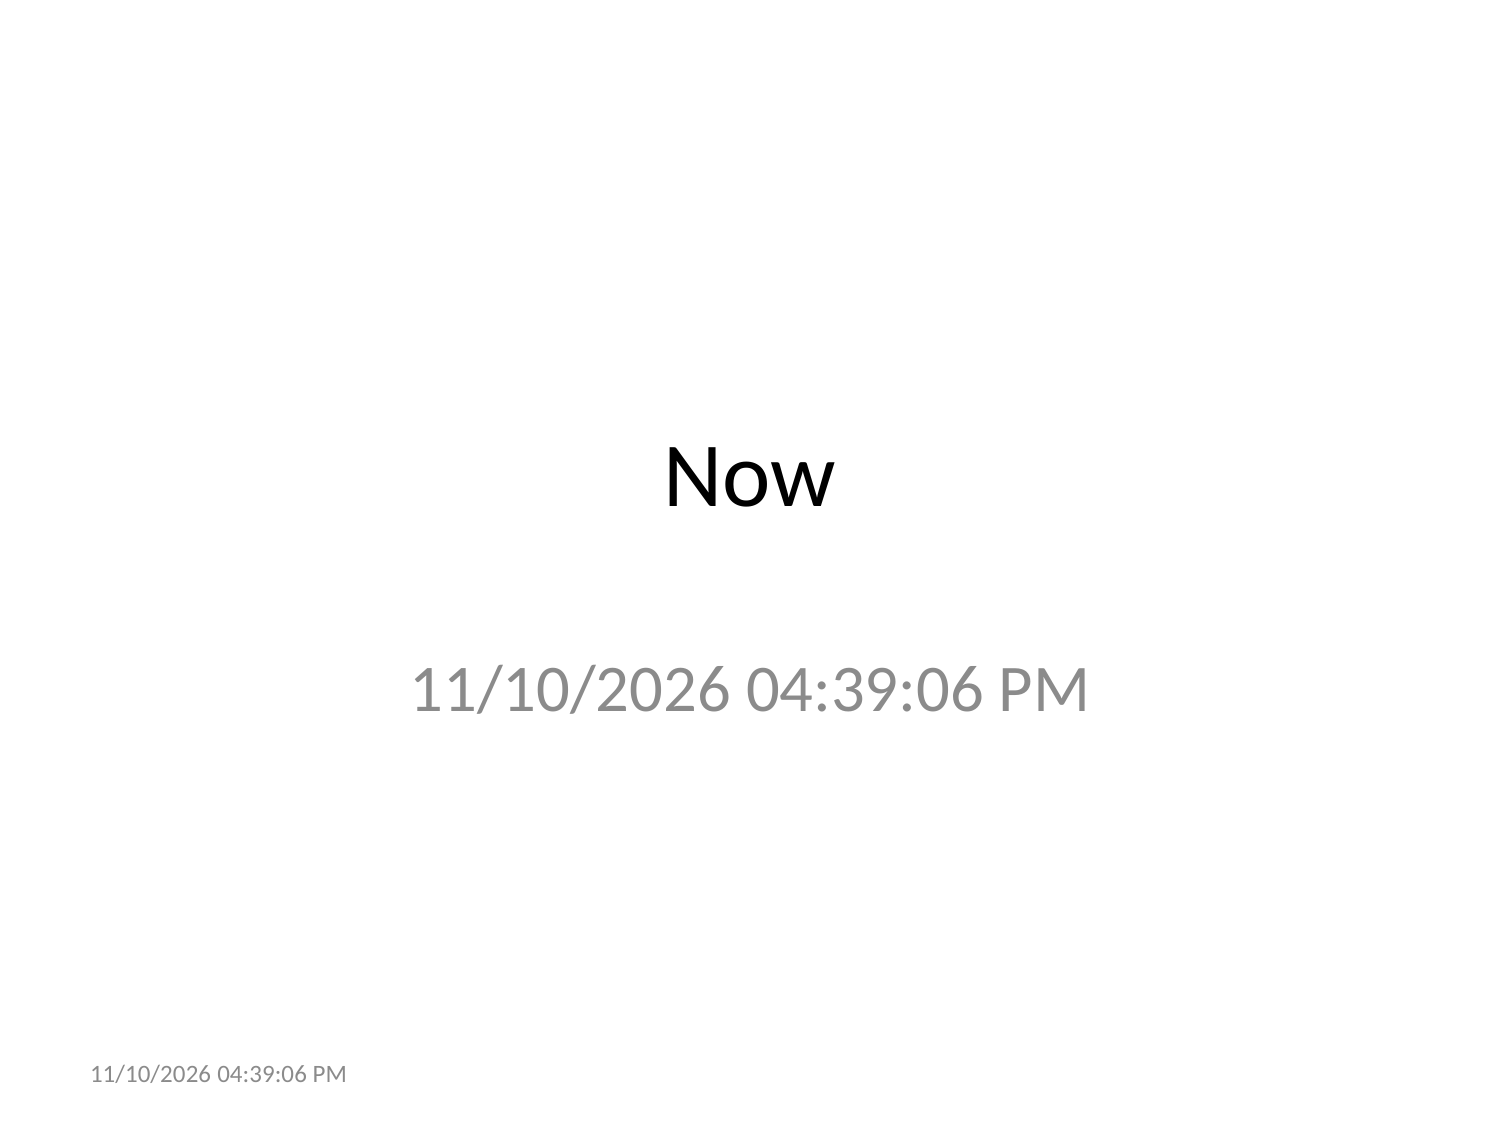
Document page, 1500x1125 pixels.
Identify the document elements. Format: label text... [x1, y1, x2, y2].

title Now [112, 349, 1388, 591]
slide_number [75, 1042, 425, 1103]
subtitle 2011-12-19 10:20:04 AM [225, 637, 1275, 925]
